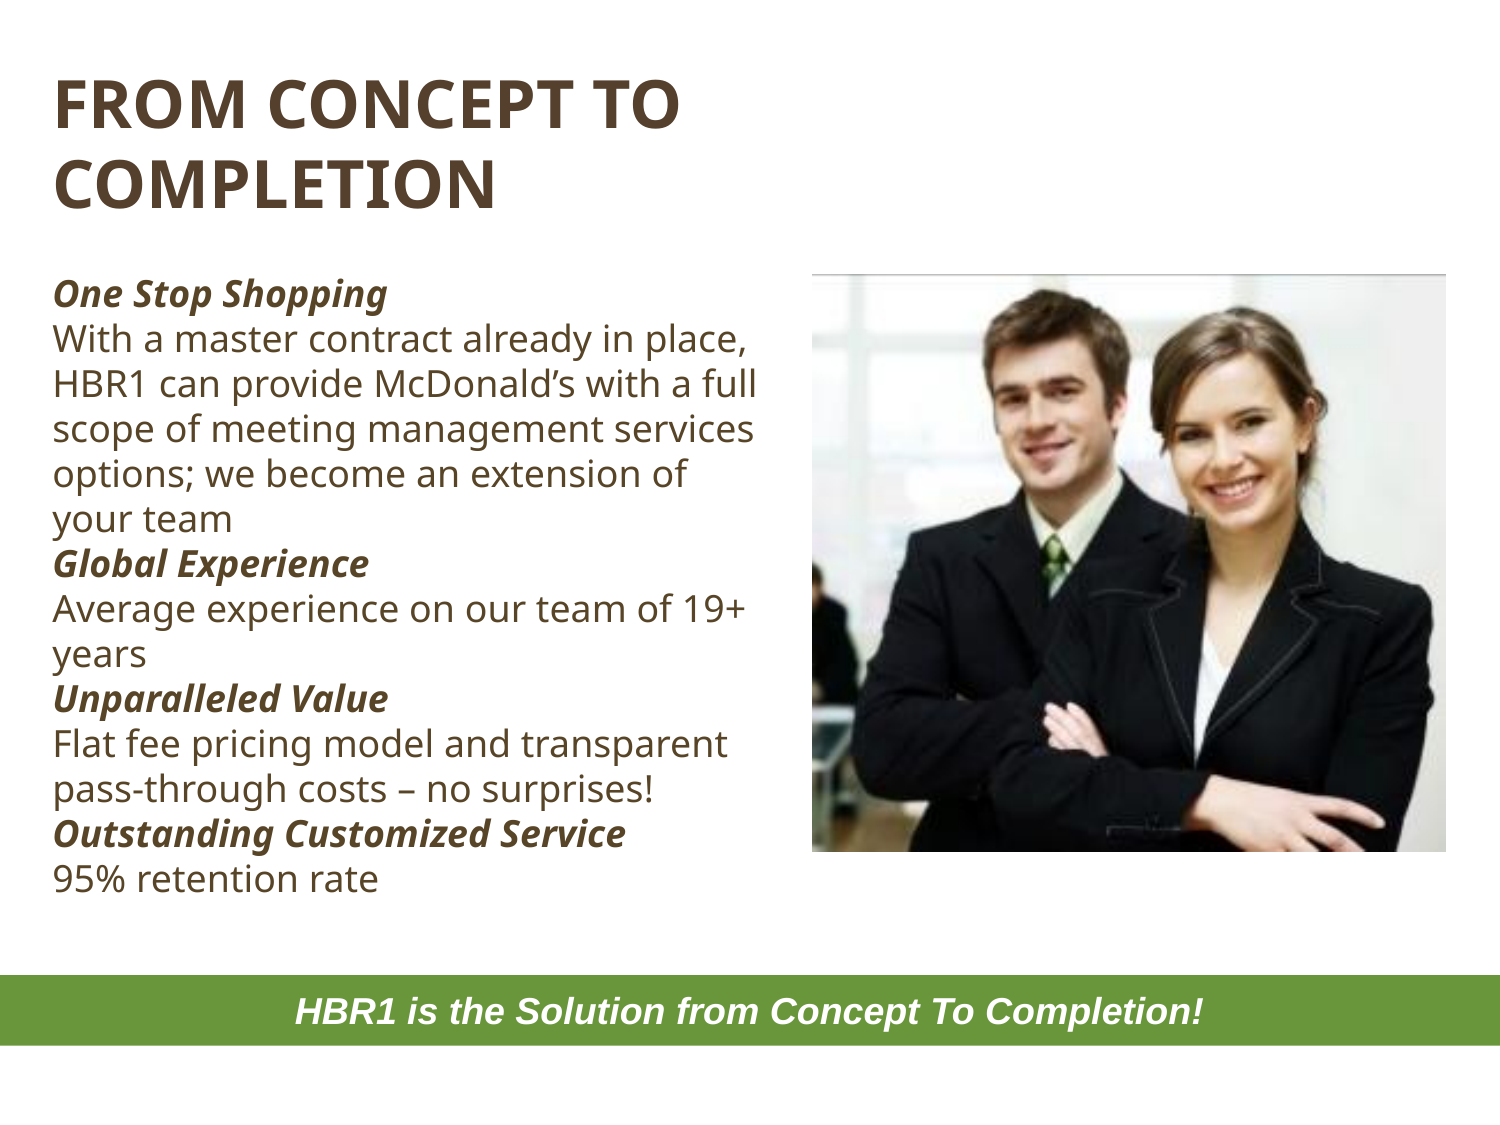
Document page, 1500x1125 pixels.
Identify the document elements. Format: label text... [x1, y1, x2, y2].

picture [812, 274, 1446, 853]
text_box One Stop Shopping With a master contract already in place, HBR1 can provide McDonald’s with a full scope of meeting management services options; we become an extension of your team Global Experience Average experience on our team of 19+ years Unparalleled Value Flat fee pricing model and transparent pass-through costs – no surprises! Outstanding Customized Service 95% retention rate [37, 262, 788, 908]
text_box FROM CONCEPT TO COMPLETION [37, 54, 813, 229]
text_box [0, 975, 1500, 1046]
text_box HBR1 is the Solution from Concept To Completion! [143, 979, 1357, 1040]
